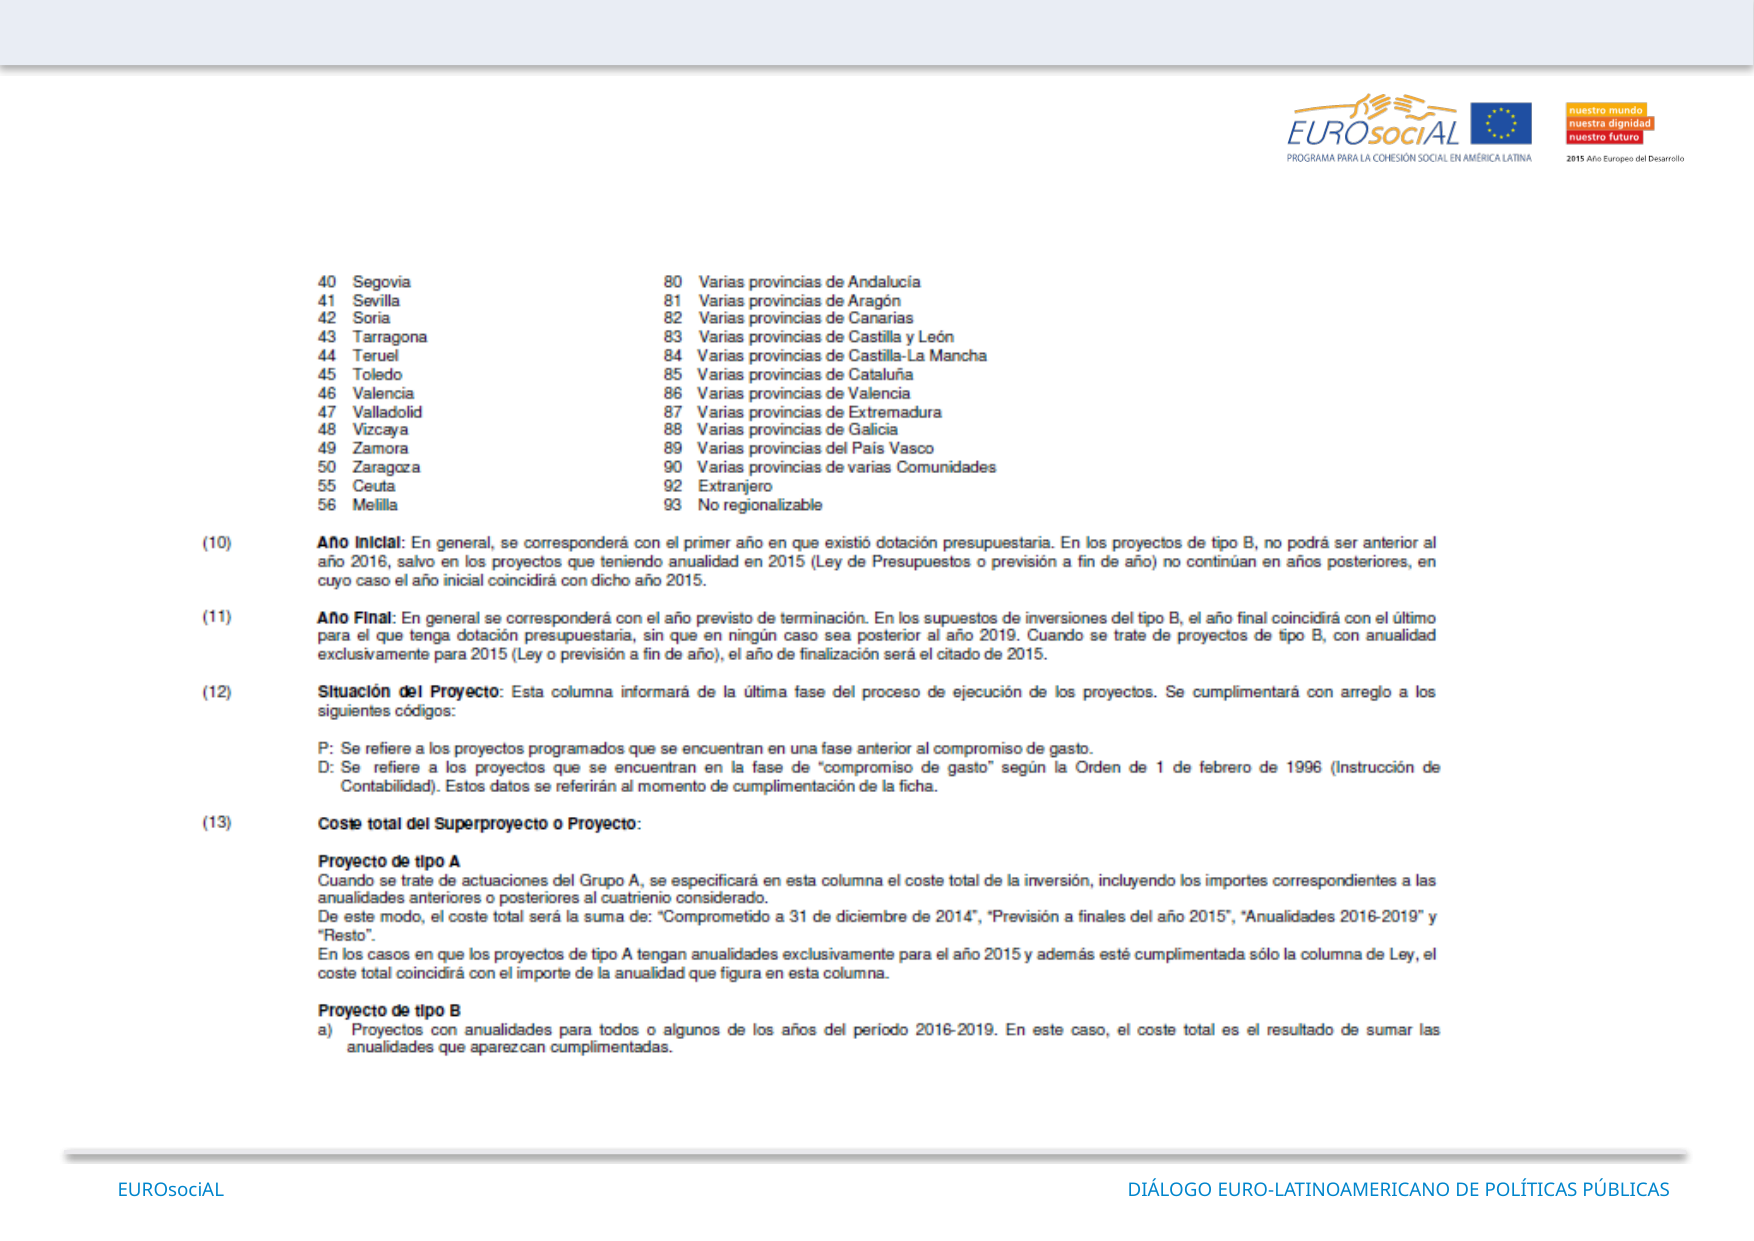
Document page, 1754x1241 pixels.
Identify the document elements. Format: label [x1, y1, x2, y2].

picture [1278, 88, 1692, 173]
picture [132, 178, 1501, 1147]
